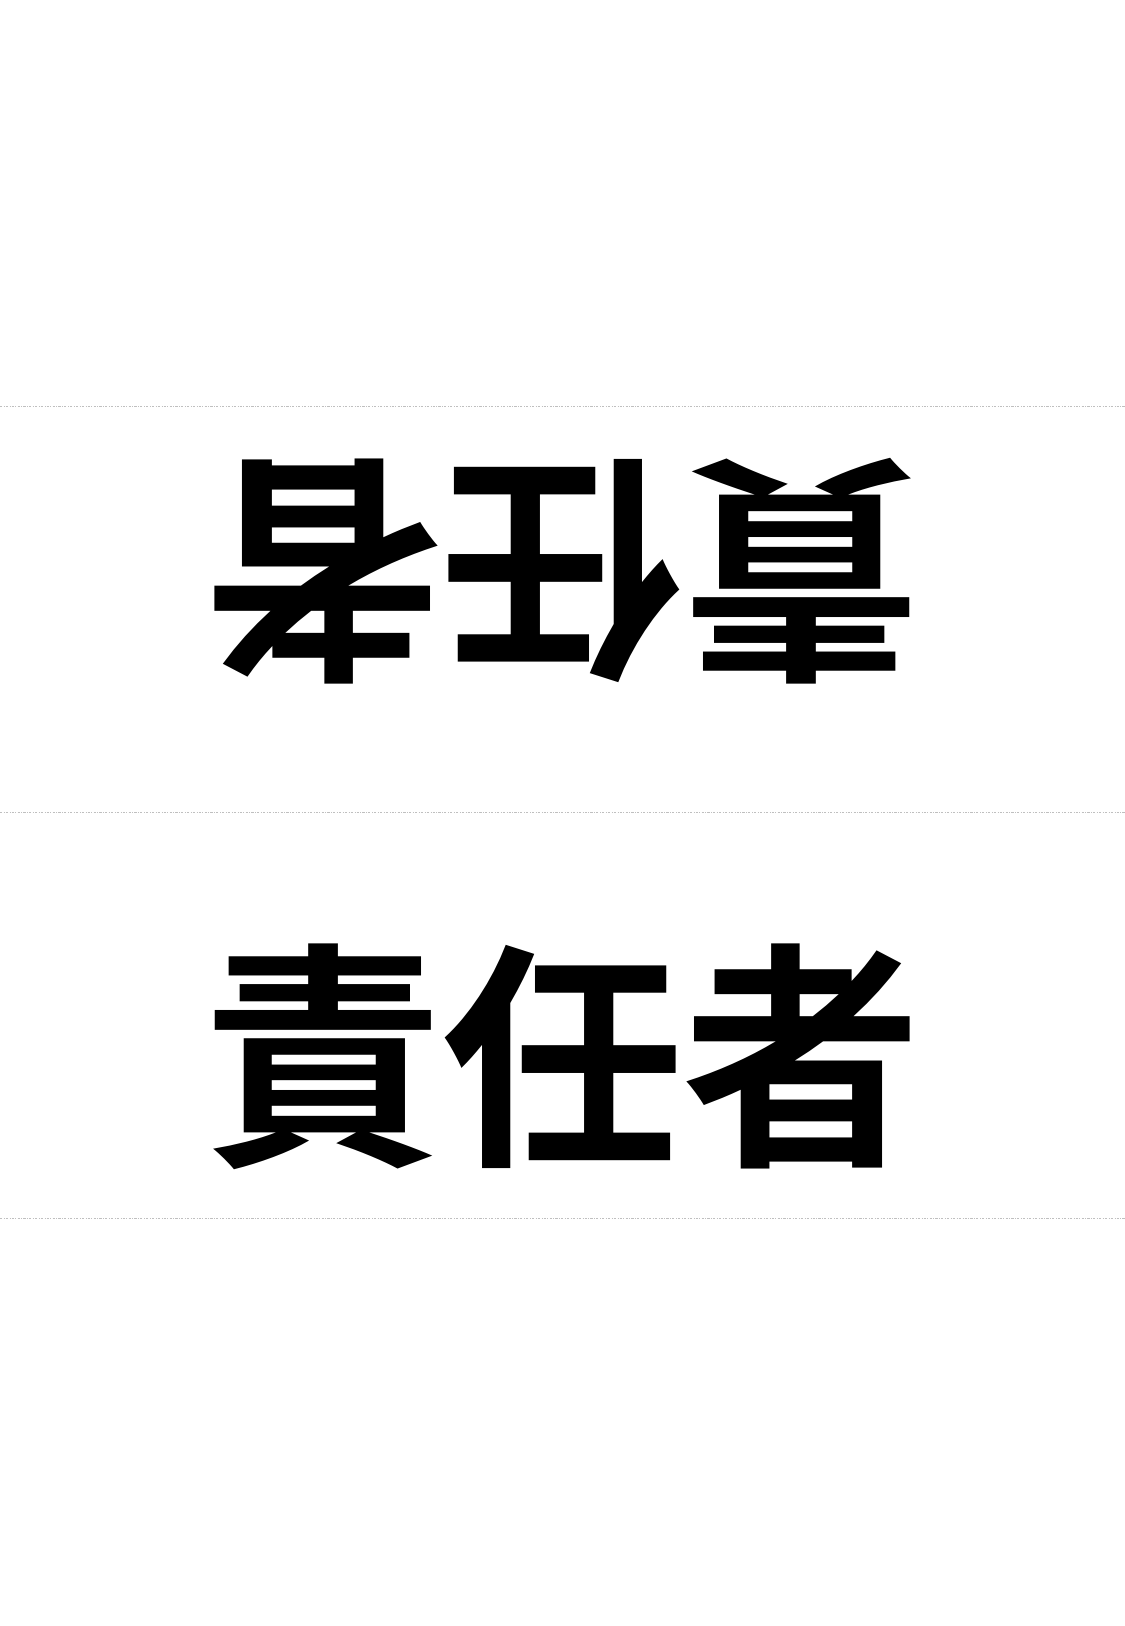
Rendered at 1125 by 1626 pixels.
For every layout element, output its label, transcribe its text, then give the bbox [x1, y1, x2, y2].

text_box 責任者 [188, 425, 937, 728]
text_box 責任者 [188, 900, 937, 1204]
